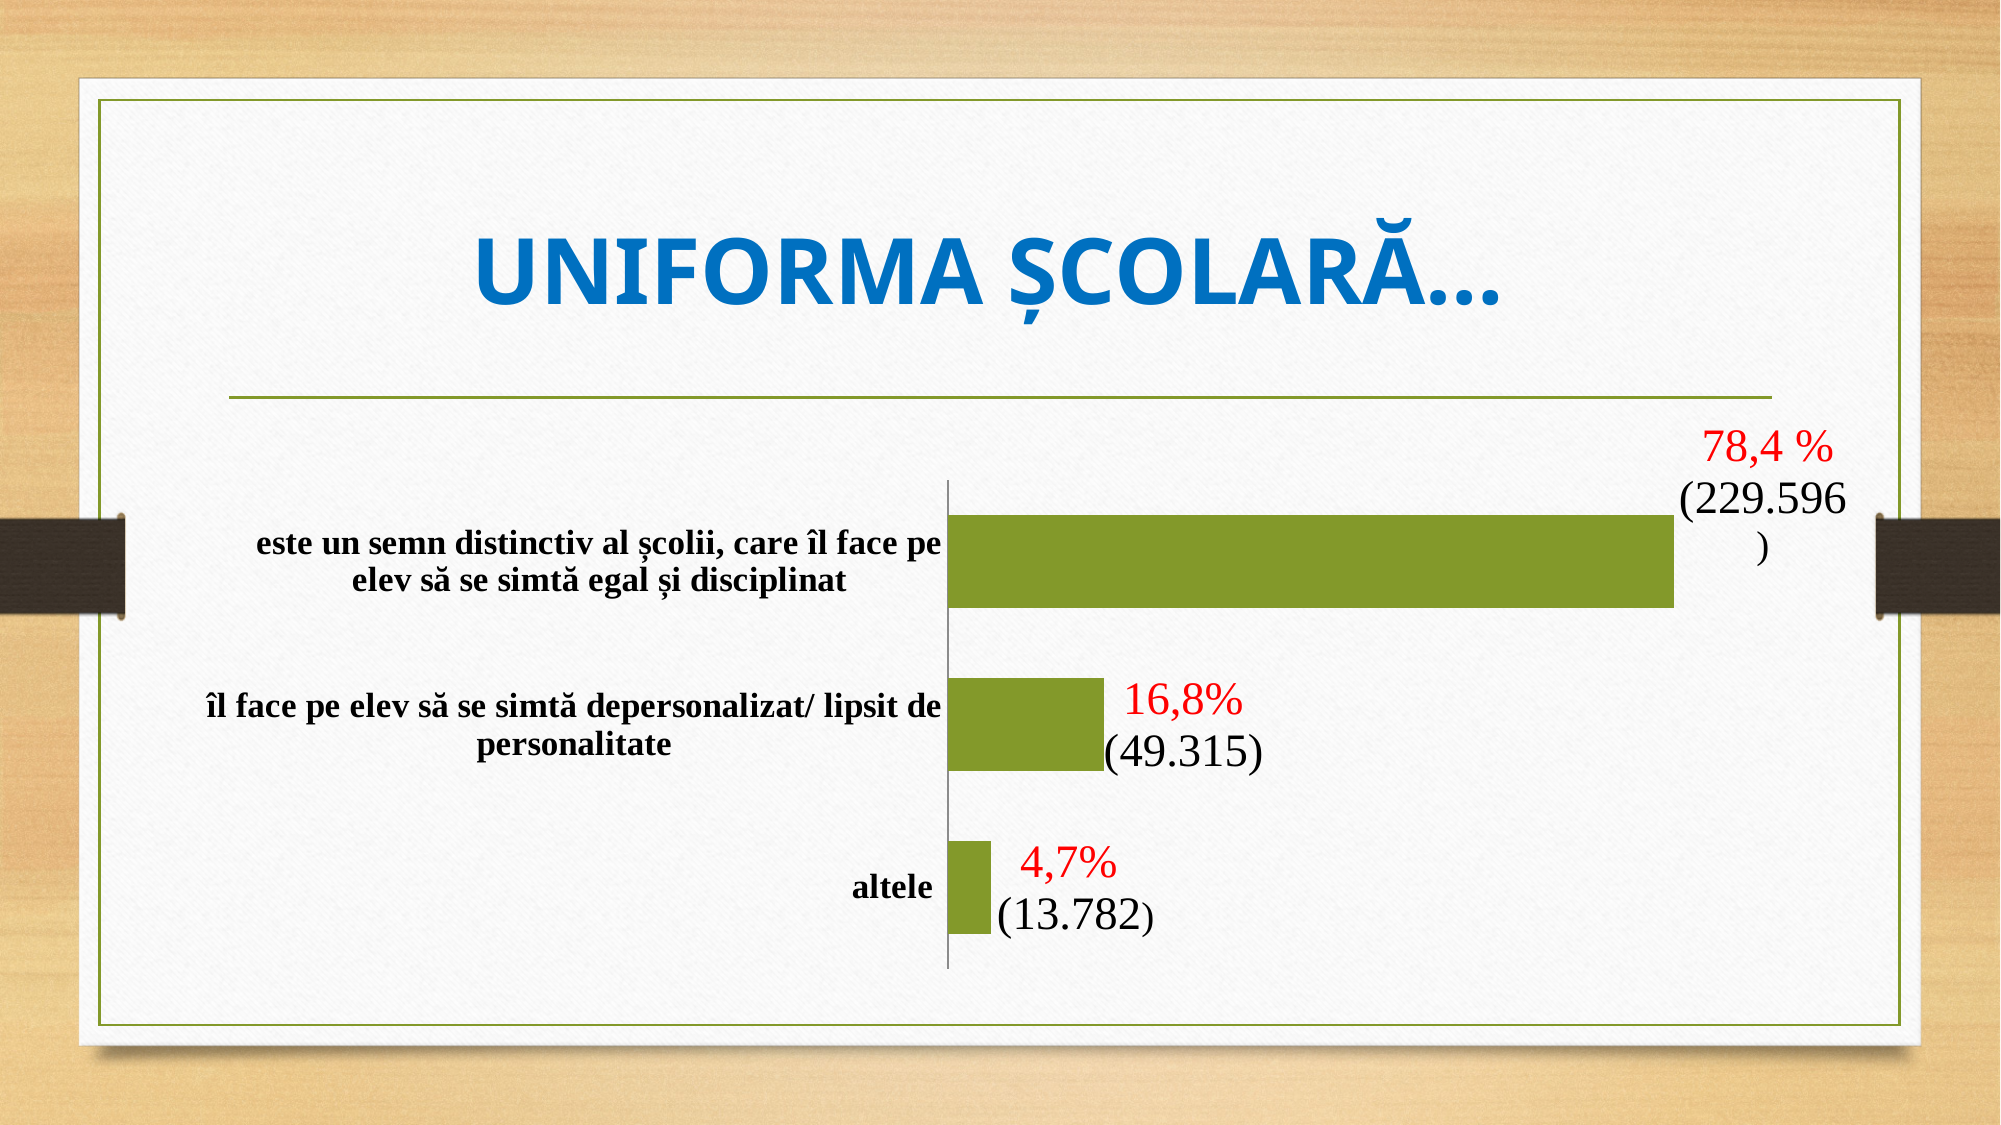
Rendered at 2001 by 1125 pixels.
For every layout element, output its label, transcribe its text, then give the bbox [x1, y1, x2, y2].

chart [199, 418, 1848, 976]
picture [0, 0, 2001, 1125]
title UNIFORMA ȘCOLARĂ… [212, 161, 1788, 375]
